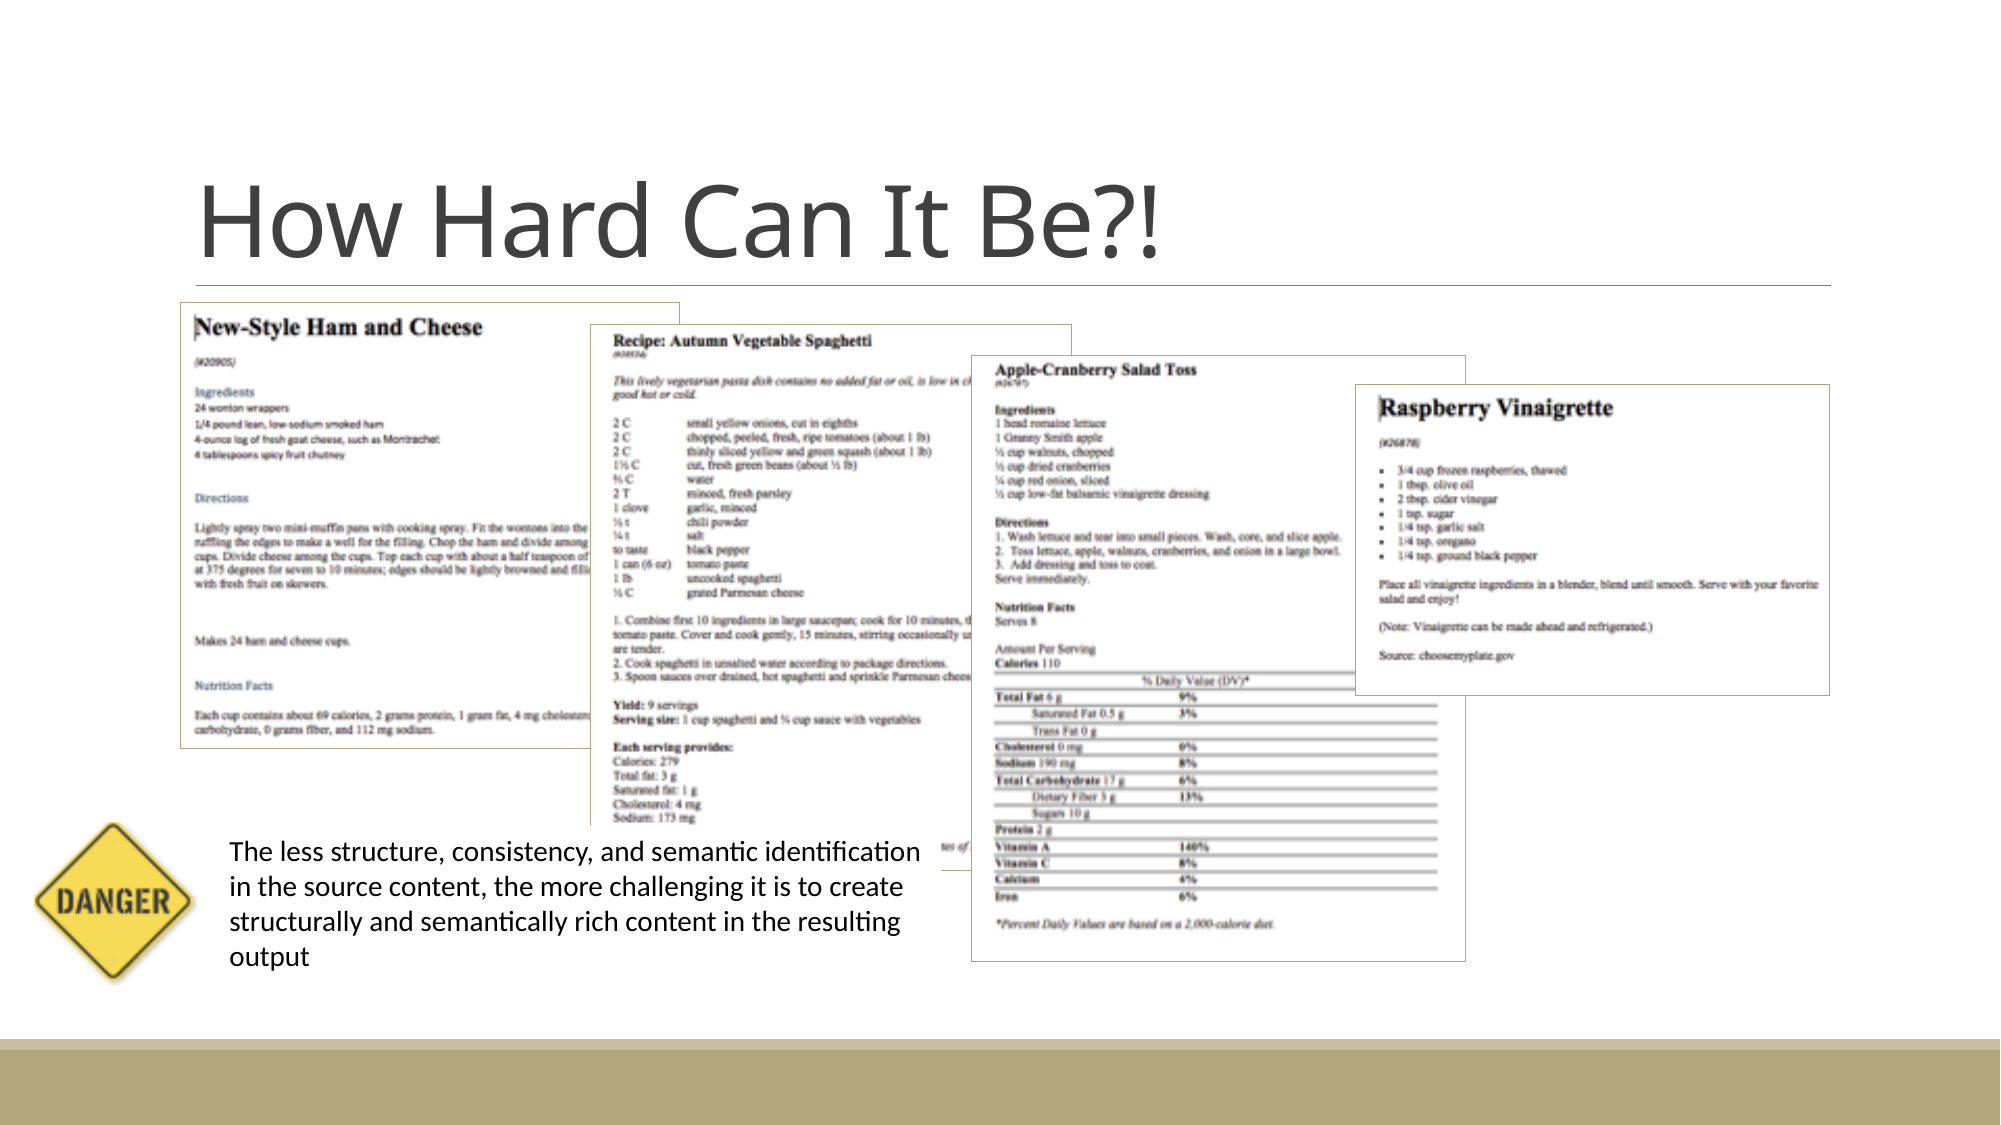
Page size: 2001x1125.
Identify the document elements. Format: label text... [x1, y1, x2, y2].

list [179, 302, 681, 749]
text_box The less structure, consistency, and semantic identification in the source content, the more challenging it is to create structurally and semantically rich content in the resulting output [214, 825, 942, 980]
picture [589, 324, 1831, 963]
picture [33, 821, 198, 986]
title How Hard Can It Be?! [180, 47, 1830, 285]
